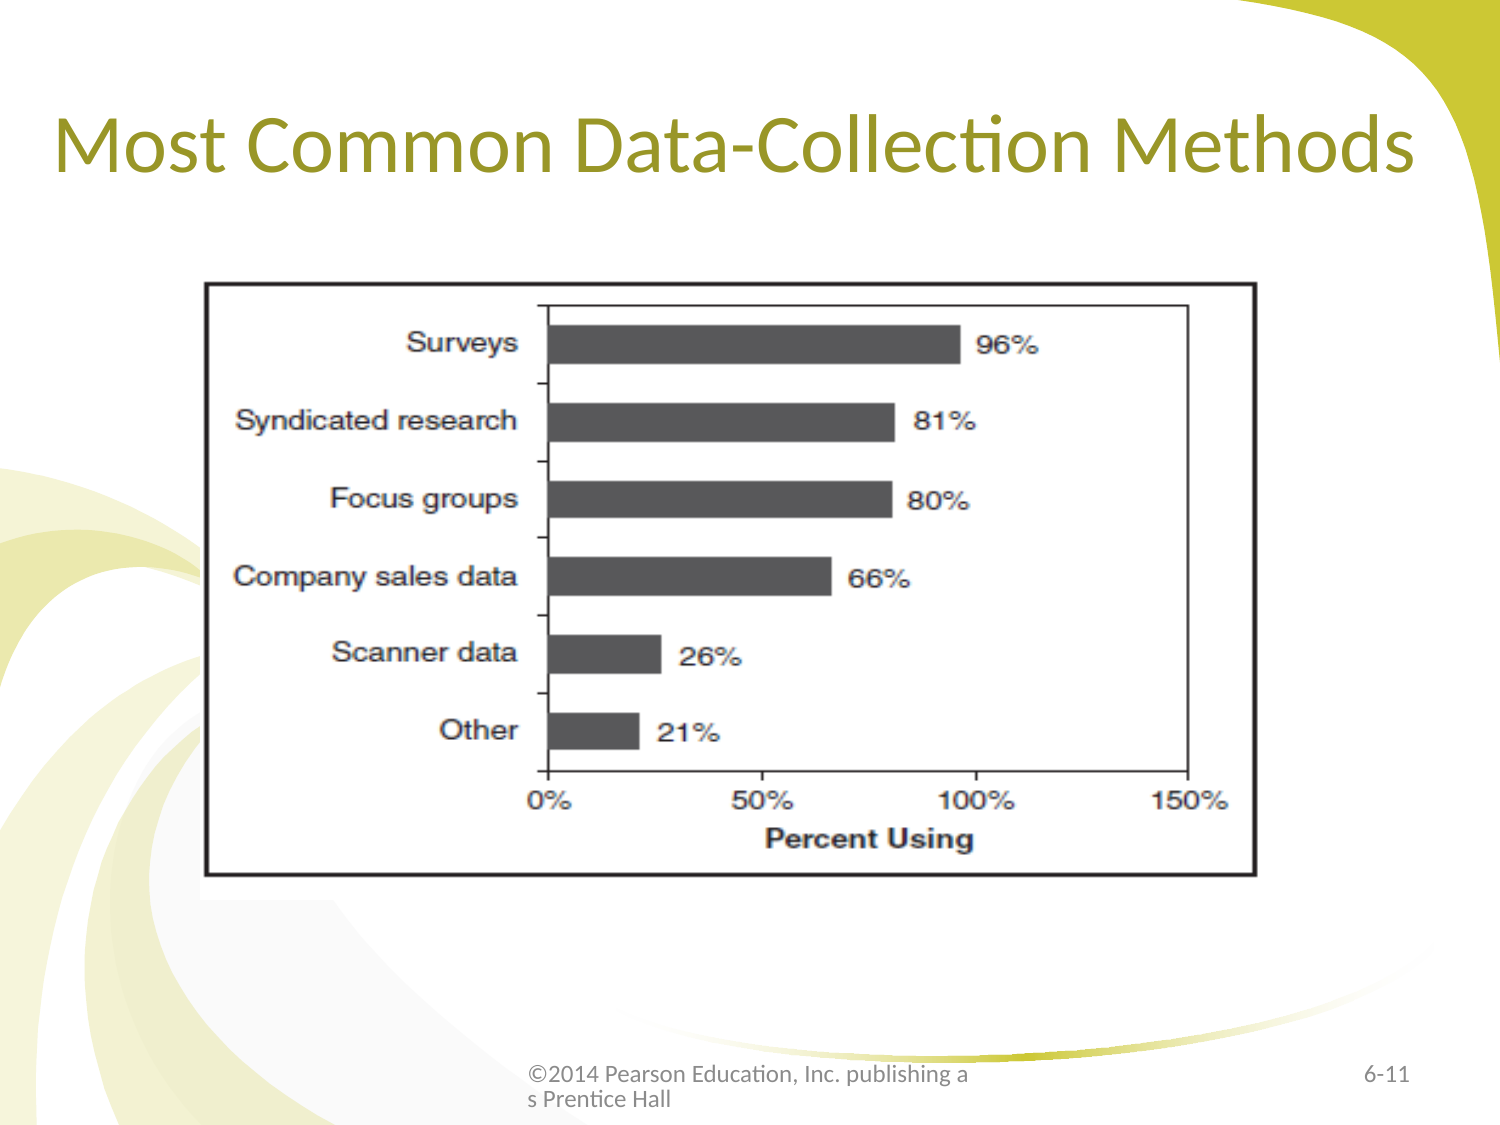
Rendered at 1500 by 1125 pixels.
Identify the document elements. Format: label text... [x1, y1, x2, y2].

footer ©2014 Pearson Education, Inc. publishing as Prentice Hall [512, 1042, 988, 1103]
slide_number 6-11 [1074, 1042, 1425, 1103]
title Most Common Data-Collection Methods [37, 45, 1475, 233]
picture [199, 262, 1276, 901]
